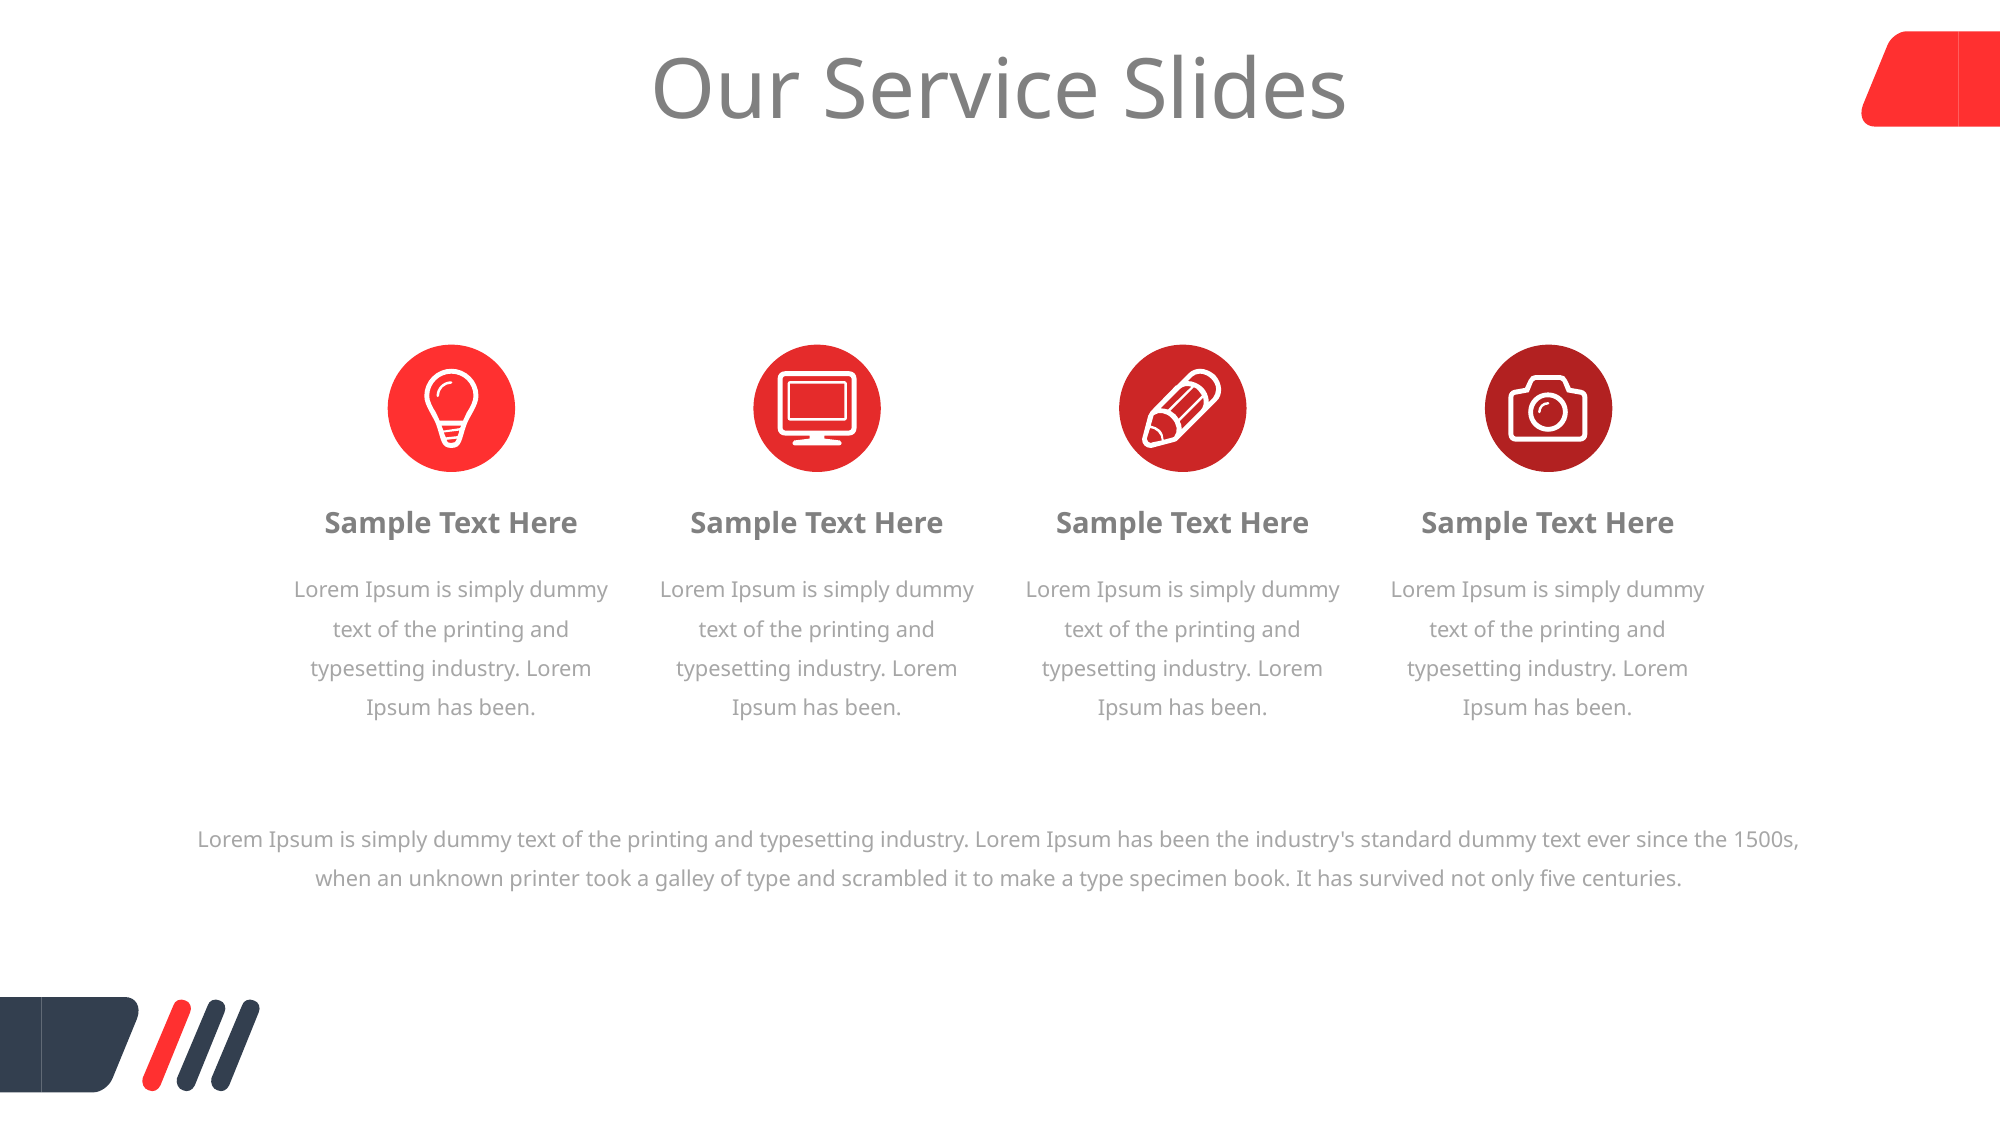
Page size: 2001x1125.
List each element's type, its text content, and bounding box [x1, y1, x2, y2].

text_box Sample Text Here [675, 496, 959, 547]
text_box Our Service Slides [635, 28, 1365, 143]
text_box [753, 344, 881, 473]
text_box Lorem Ipsum is simply dummy text of the printing and typesetting industry. Lorem Ipsum has been. [1014, 555, 1352, 728]
text_box Sample Text Here [309, 496, 593, 547]
text_box Lorem Ipsum is simply dummy text of the printing and typesetting industry. Lorem Ipsum has been. [648, 555, 986, 728]
text_box Lorem Ipsum is simply dummy text of the printing and typesetting industry. Lorem Ipsum has been. [282, 555, 620, 728]
text_box Sample Text Here [1041, 496, 1325, 547]
text_box Lorem Ipsum is simply dummy text of the printing and typesetting industry. Lorem Ipsum has been the industry's standard dummy text ever since the 1500s, when an unknown printer took a galley of type and scrambled it to make a type specimen book. It has survived not only five centuries. [173, 805, 1827, 899]
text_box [1484, 344, 1613, 473]
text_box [1119, 344, 1247, 473]
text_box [387, 344, 516, 473]
text_box Lorem Ipsum is simply dummy text of the printing and typesetting industry. Lorem Ipsum has been. [1379, 555, 1717, 728]
text_box Sample Text Here [1406, 496, 1690, 547]
